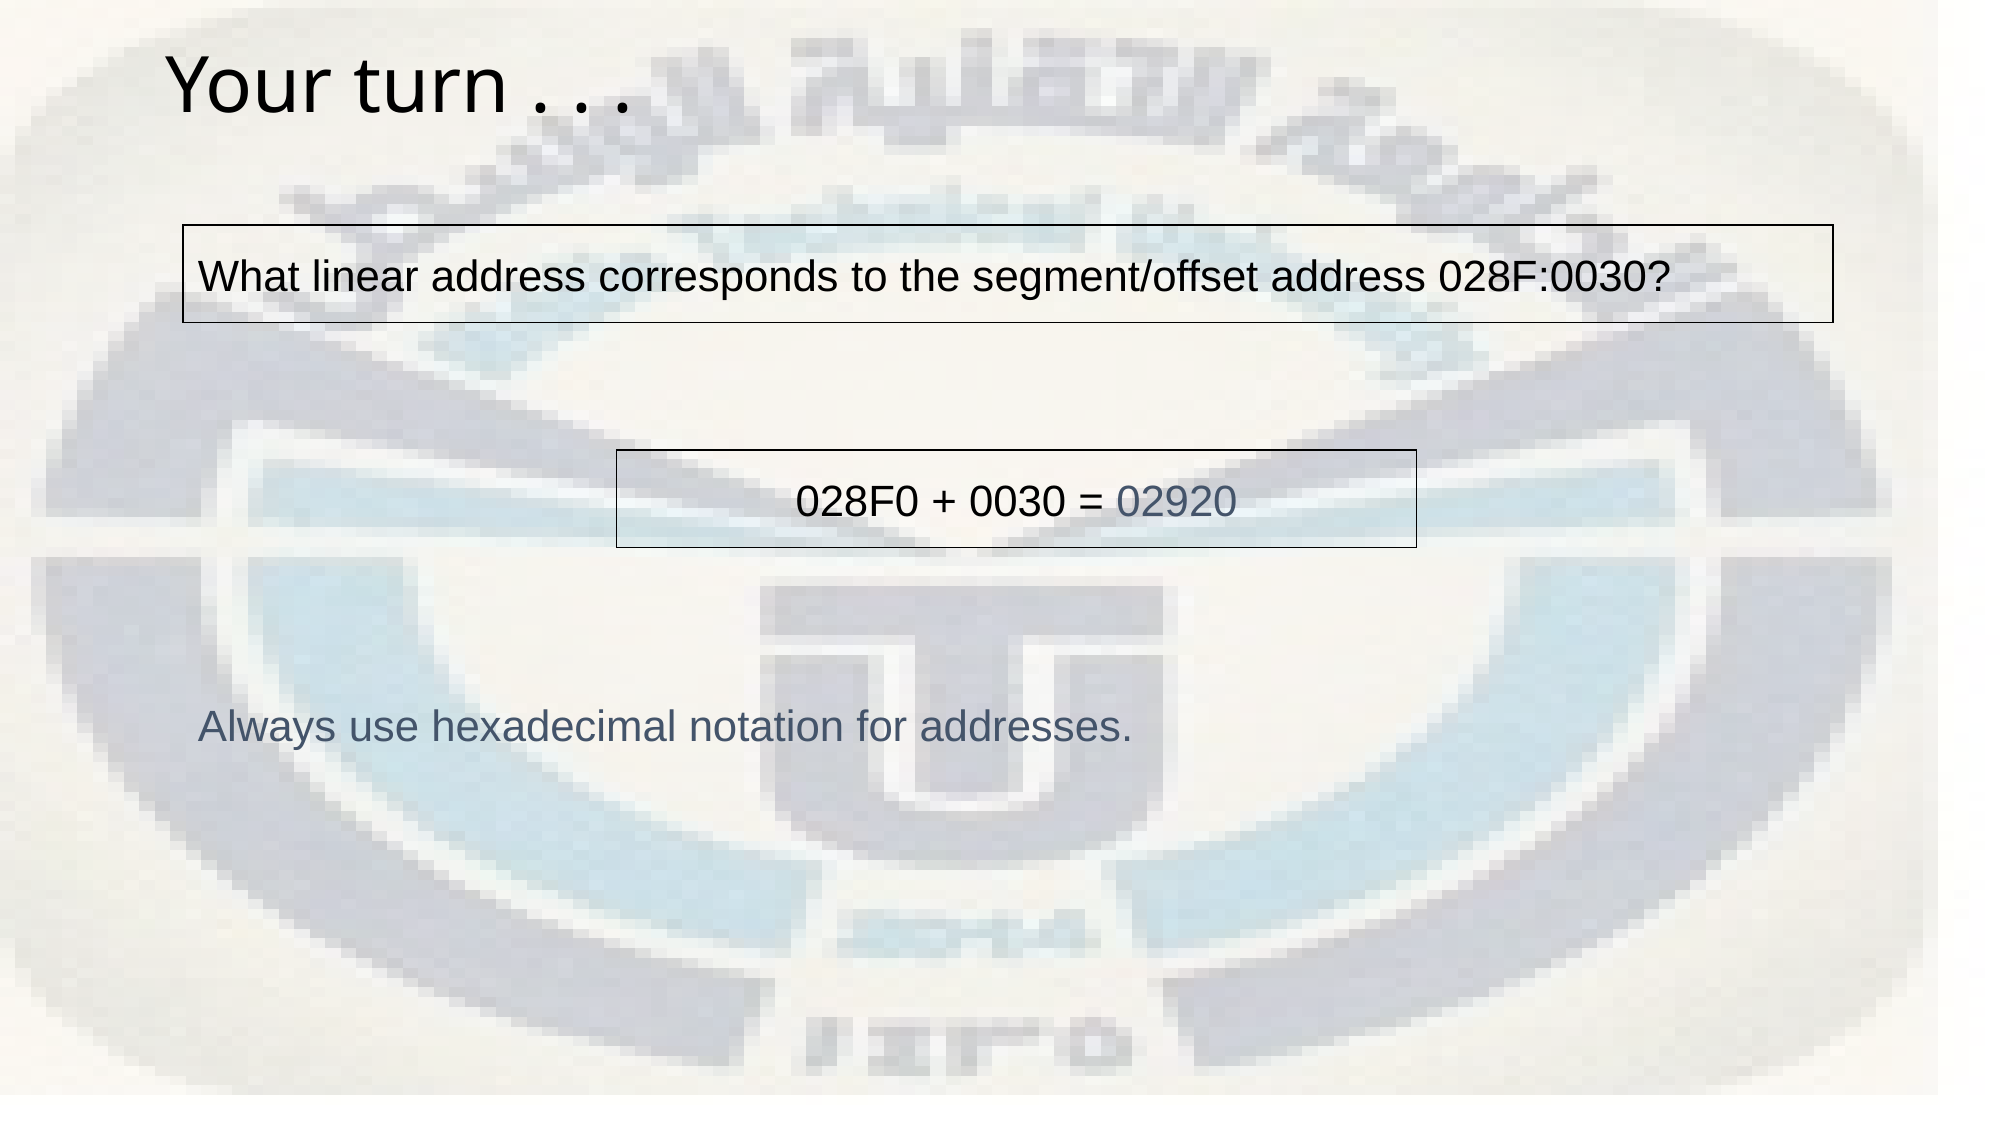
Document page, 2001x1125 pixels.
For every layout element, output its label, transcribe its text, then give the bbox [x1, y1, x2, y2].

text_box Always use hexadecimal notation for addresses. [183, 675, 1650, 773]
text_box Label Operator Operand[s] ;Comment INIT: mov ax, bx ; Copy contents of bx into ax Label - INIT: Operator - mov Operands - ax and bx Comment - alphanumeric string between ; and \n Not case sensitive Unlike other assemblers, destination operand is first mov is the mnemonic that the assembler translates into an opcode [0, 0, 2000, 1125]
text_box 028F0 + 0030 = 02920 [616, 450, 1417, 548]
text_box What linear address corresponds to the segment/offset address 028F:0030? [183, 224, 1834, 323]
title Your turn . . . [150, 37, 1850, 138]
